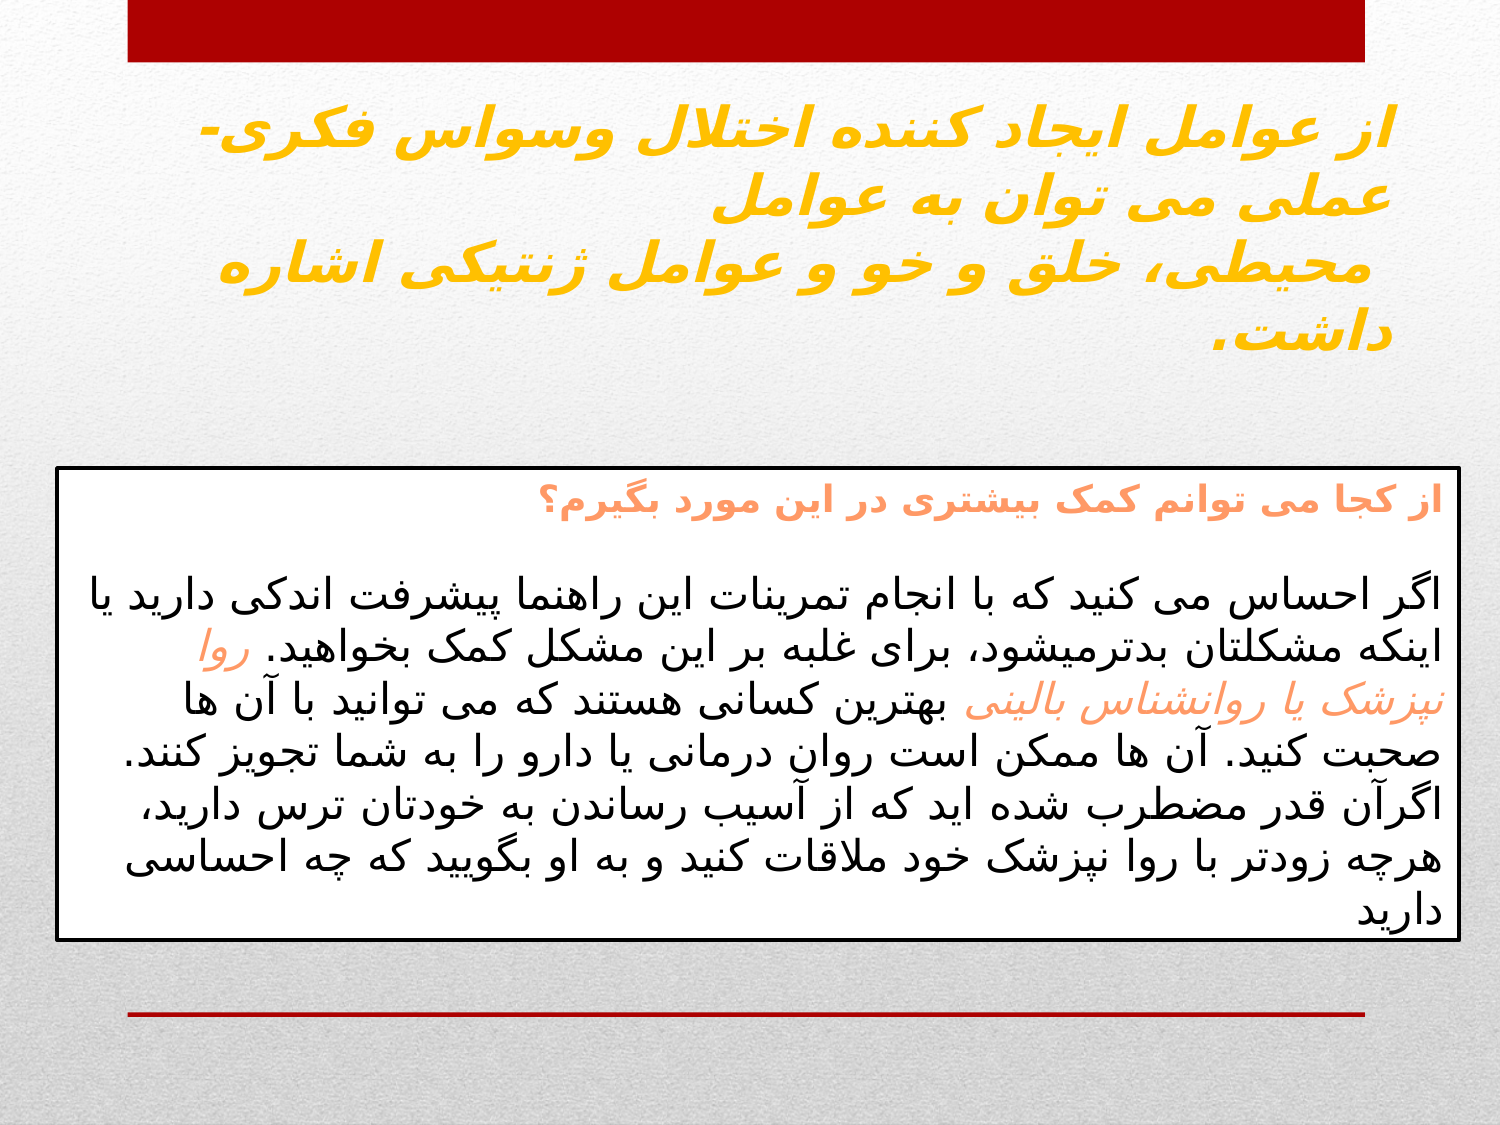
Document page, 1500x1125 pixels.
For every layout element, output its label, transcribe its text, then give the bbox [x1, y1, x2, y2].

text_box از کجا می توانم کمک بیشتری در این مورد بگیرم؟ اگر احساس می کنید که با انجام تمرینات این راهنما پیشرفت اندکی دارید یا اینکه مشکلتان بدترمیشود، برای غلبه بر این مشکل کمک بخواهید. روا نپزشک یا روانشناس بالینی بهترین کسانی هستند که می توانید با آن ها صحبت کنید. آن ها ممکن است روان درمانی یا دارو را به شما تجویز کنند. اگرآن قدر مضطرب شده اید که از آسیب رساندن به خودتان ترس دارید، هرچه زودتر با روا نپزشک خود ملاقات کنید و به او بگویید که چه احساسی دارید [55, 466, 1461, 942]
title از عوامل ایجاد کننده اختلال وسواس فکری-عملی می توان به عوامل محیطی، خلق و خو و عوامل ژنتیکی اشاره داشت. [72, 200, 1407, 369]
